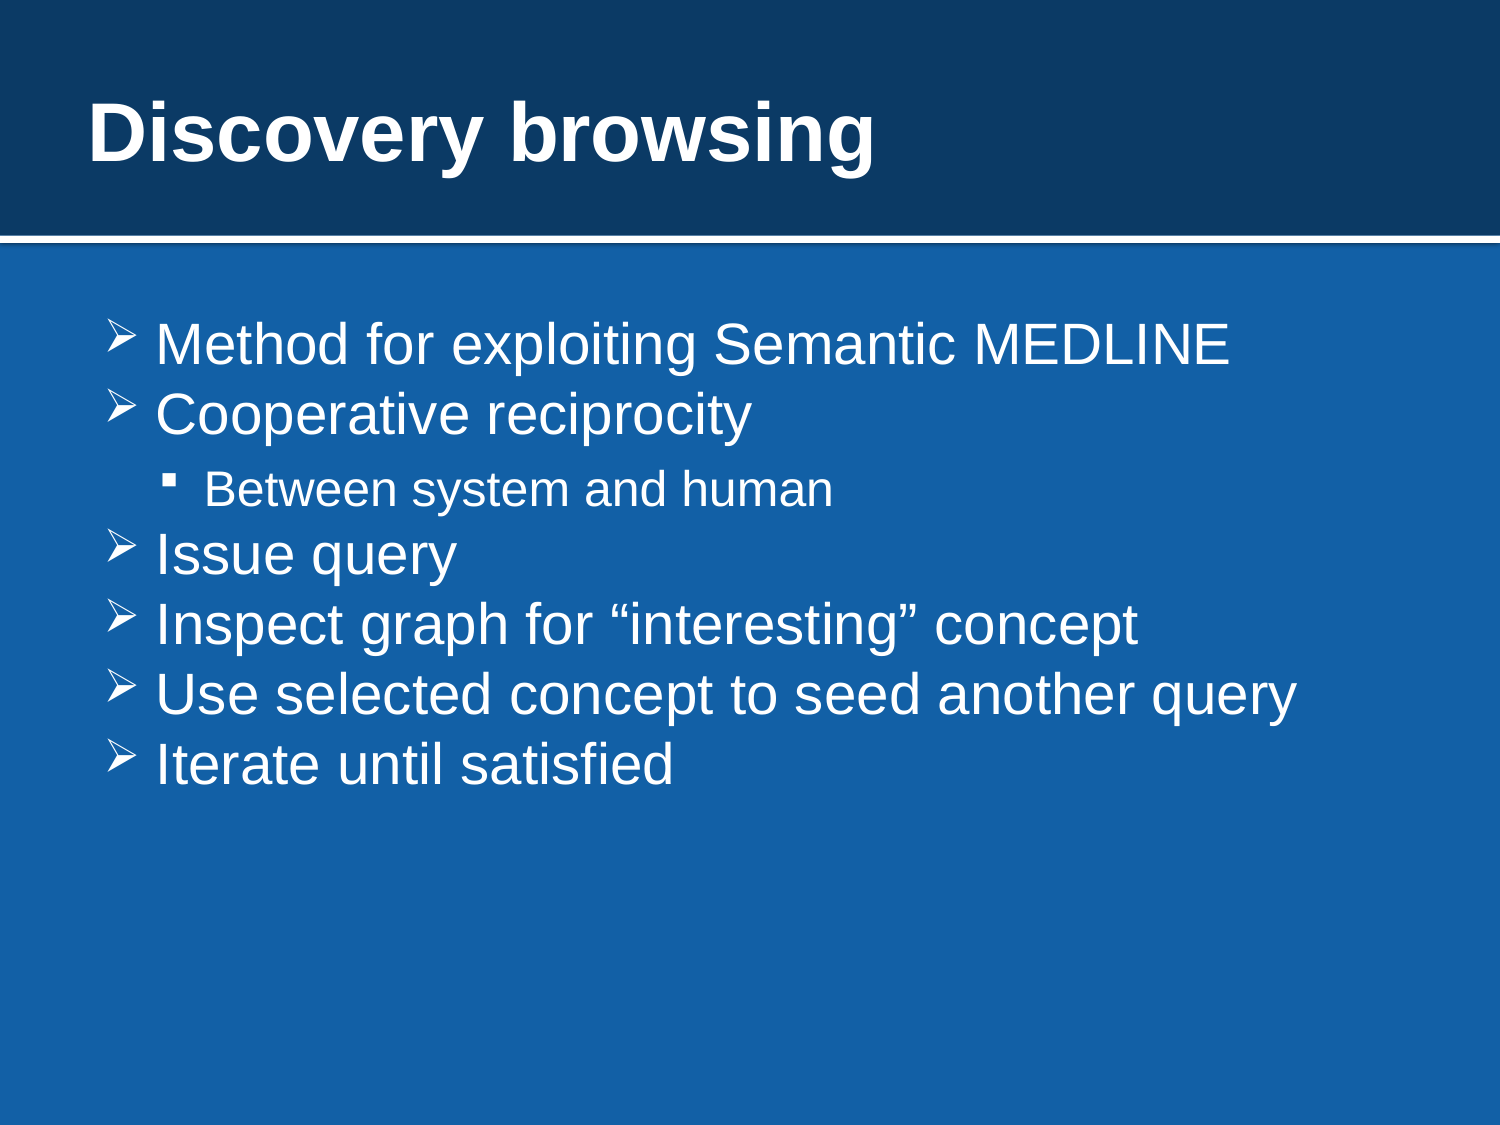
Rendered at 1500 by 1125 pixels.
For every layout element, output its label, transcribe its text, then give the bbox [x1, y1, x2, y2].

list Method for exploiting Semantic MEDLINE Cooperative reciprocity Between system and human Issue query Inspect graph for “interesting” concept Use selected concept to seed another query Iterate until satisfied [74, 290, 1500, 966]
title Discovery browsing [72, 25, 1337, 231]
